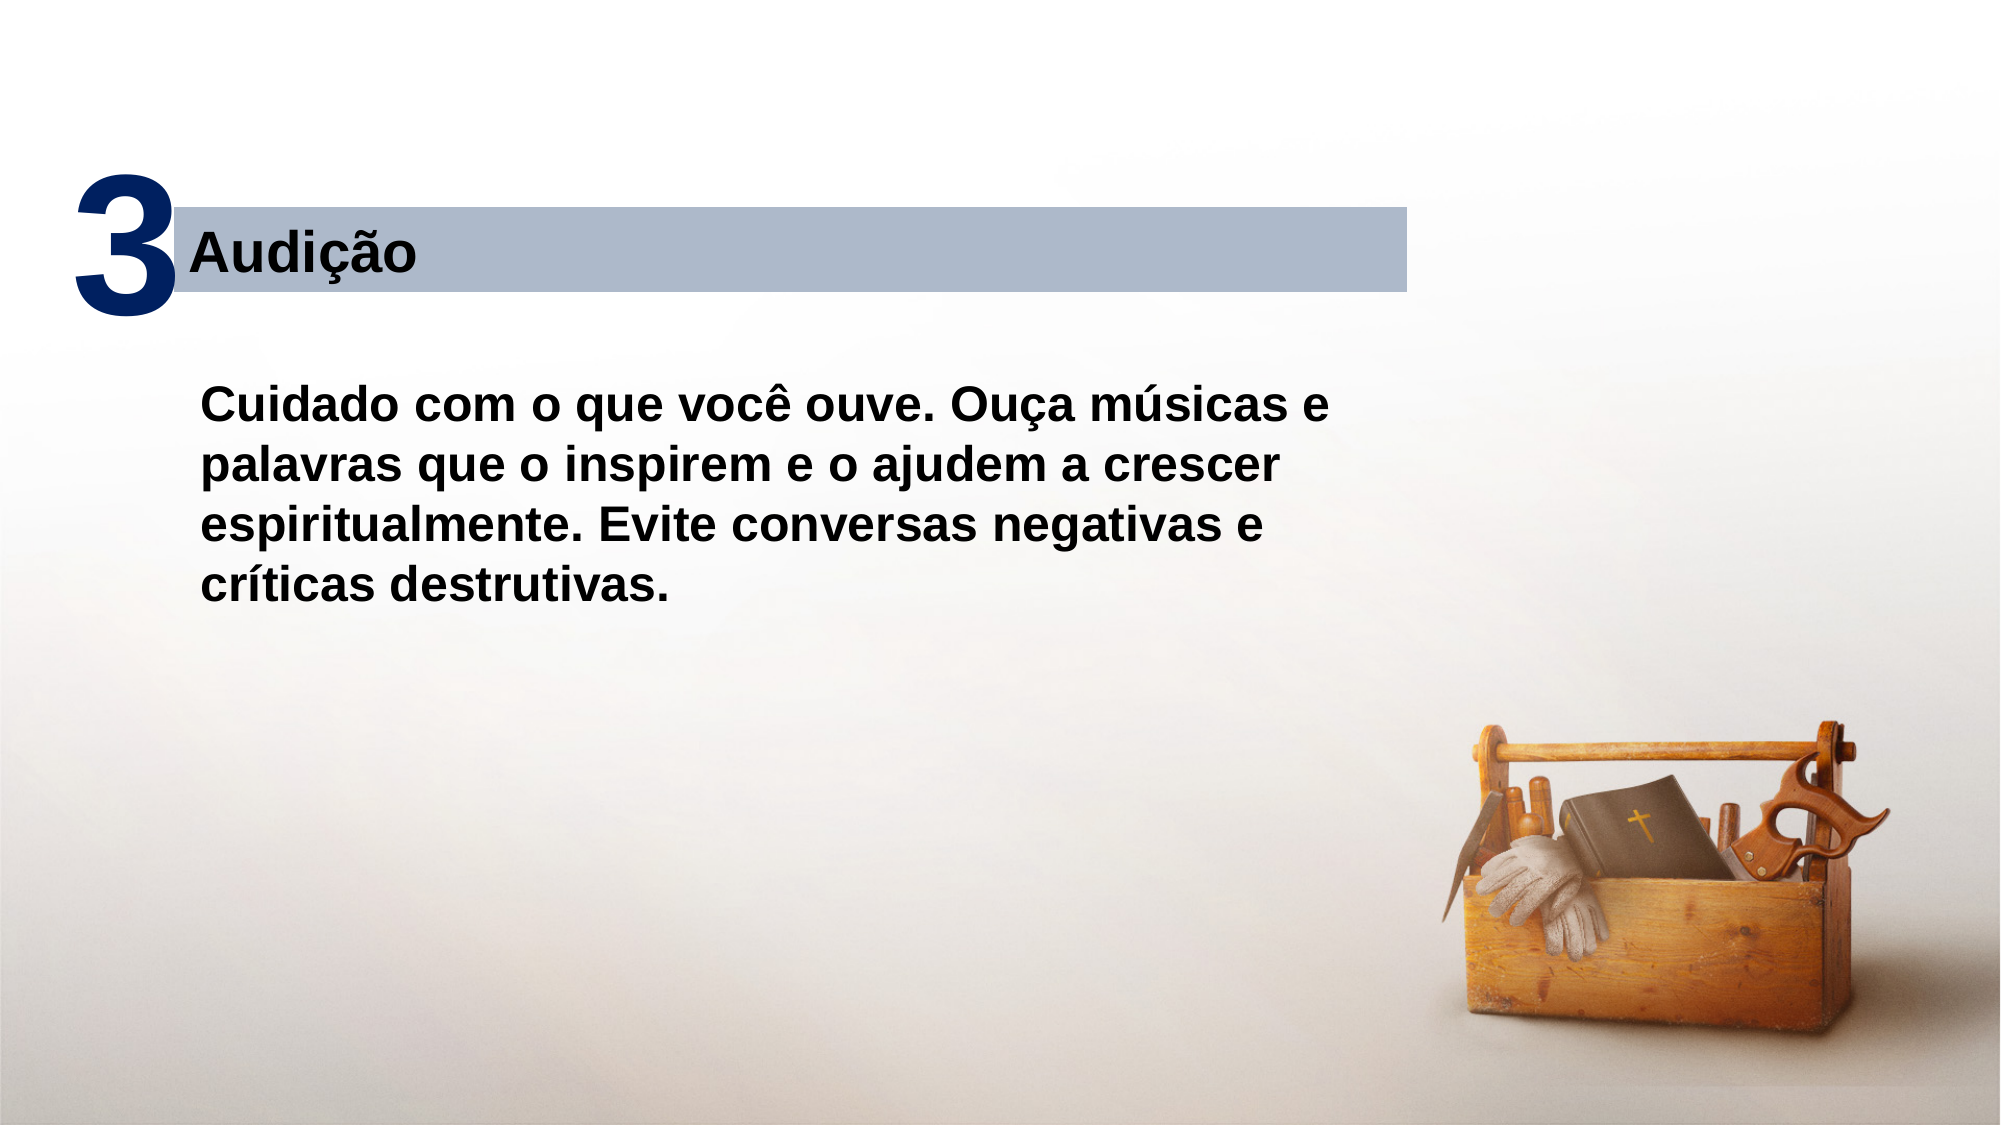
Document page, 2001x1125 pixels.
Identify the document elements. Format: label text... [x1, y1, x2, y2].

text_box 3 [56, 107, 150, 362]
text_box Cuidado com o que você ouve. Ouça músicas e palavras que o inspirem e o ajudem a crescer espiritualmente. Evite conversas negativas e críticas destrutivas. [186, 364, 1395, 620]
text_box Audição [174, 207, 1407, 292]
picture [0, 0, 2001, 1125]
